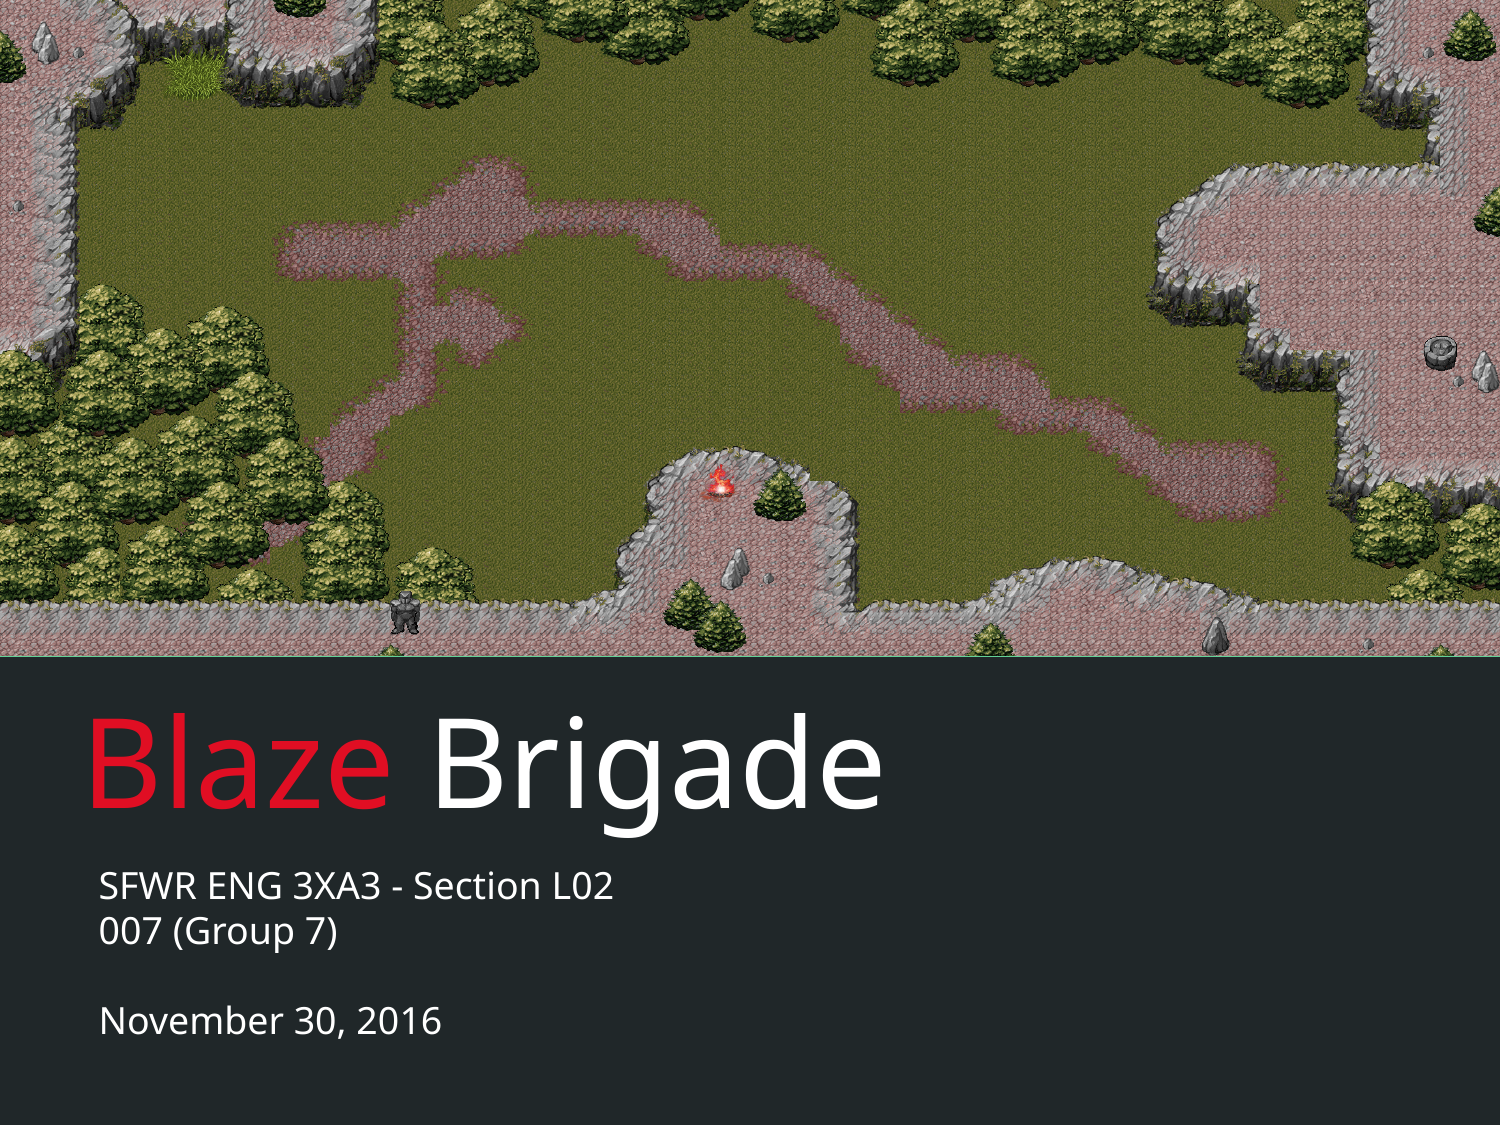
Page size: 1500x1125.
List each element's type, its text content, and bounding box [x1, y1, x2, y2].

title Blaze Brigade [66, 664, 1400, 849]
picture [0, 0, 1500, 656]
subtitle SFWR ENG 3XA3 - Section L02 007 (Group 7) November 30, 2016 [83, 846, 1417, 985]
